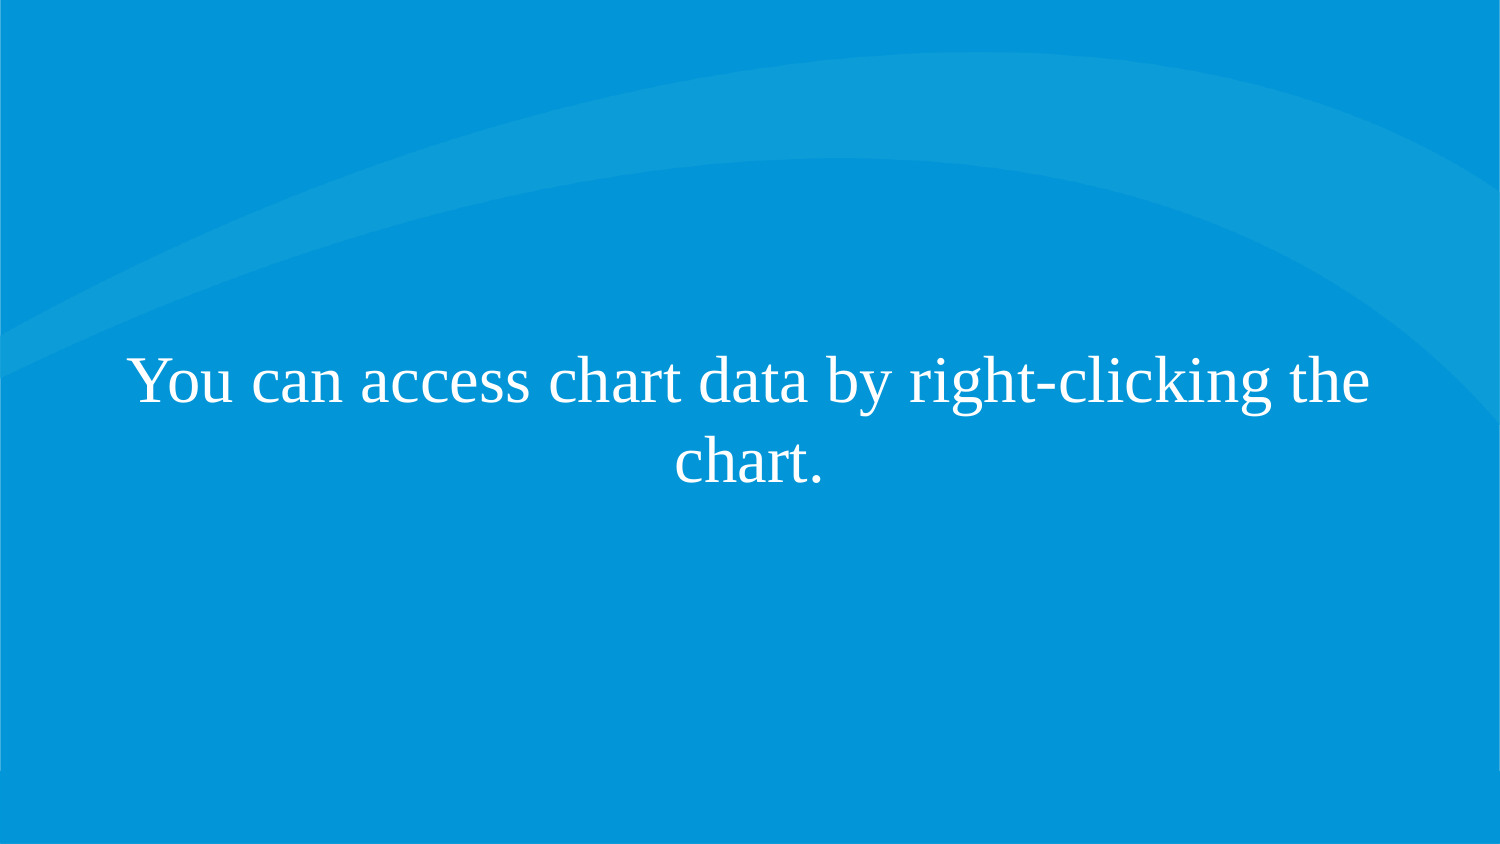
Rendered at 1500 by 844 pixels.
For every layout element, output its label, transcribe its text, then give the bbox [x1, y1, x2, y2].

title You can access chart data by right-clicking the chart. [75, 319, 1425, 503]
